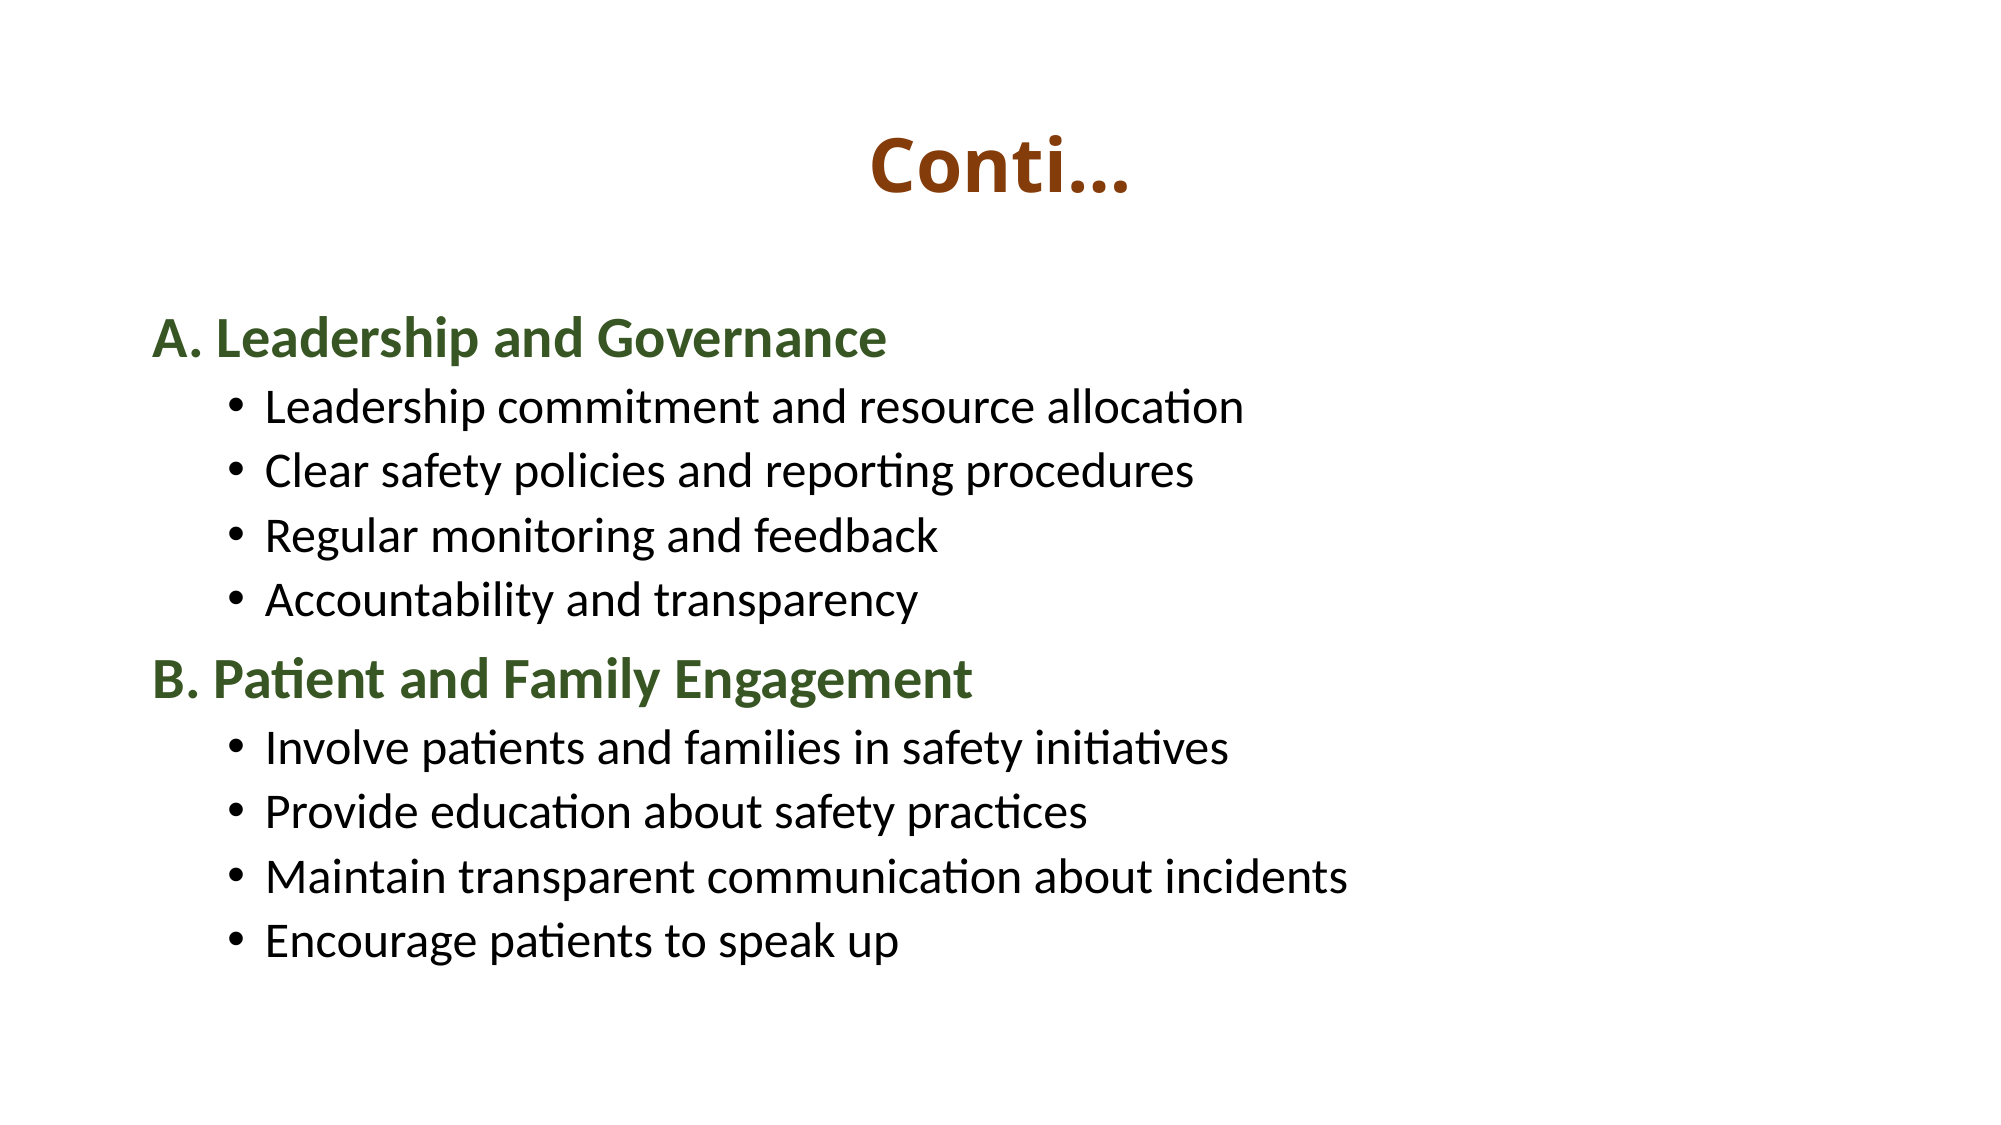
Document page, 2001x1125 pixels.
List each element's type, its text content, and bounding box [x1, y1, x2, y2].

list A. Leadership and Governance Leadership commitment and resource allocation Clear safety policies and reporting procedures Regular monitoring and feedback Accountability and transparency B. Patient and Family Engagement Involve patients and families in safety initiatives Provide education about safety practices Maintain transparent communication about incidents Encourage patients to speak up [137, 299, 1863, 1014]
title Conti… [137, 59, 1863, 278]
